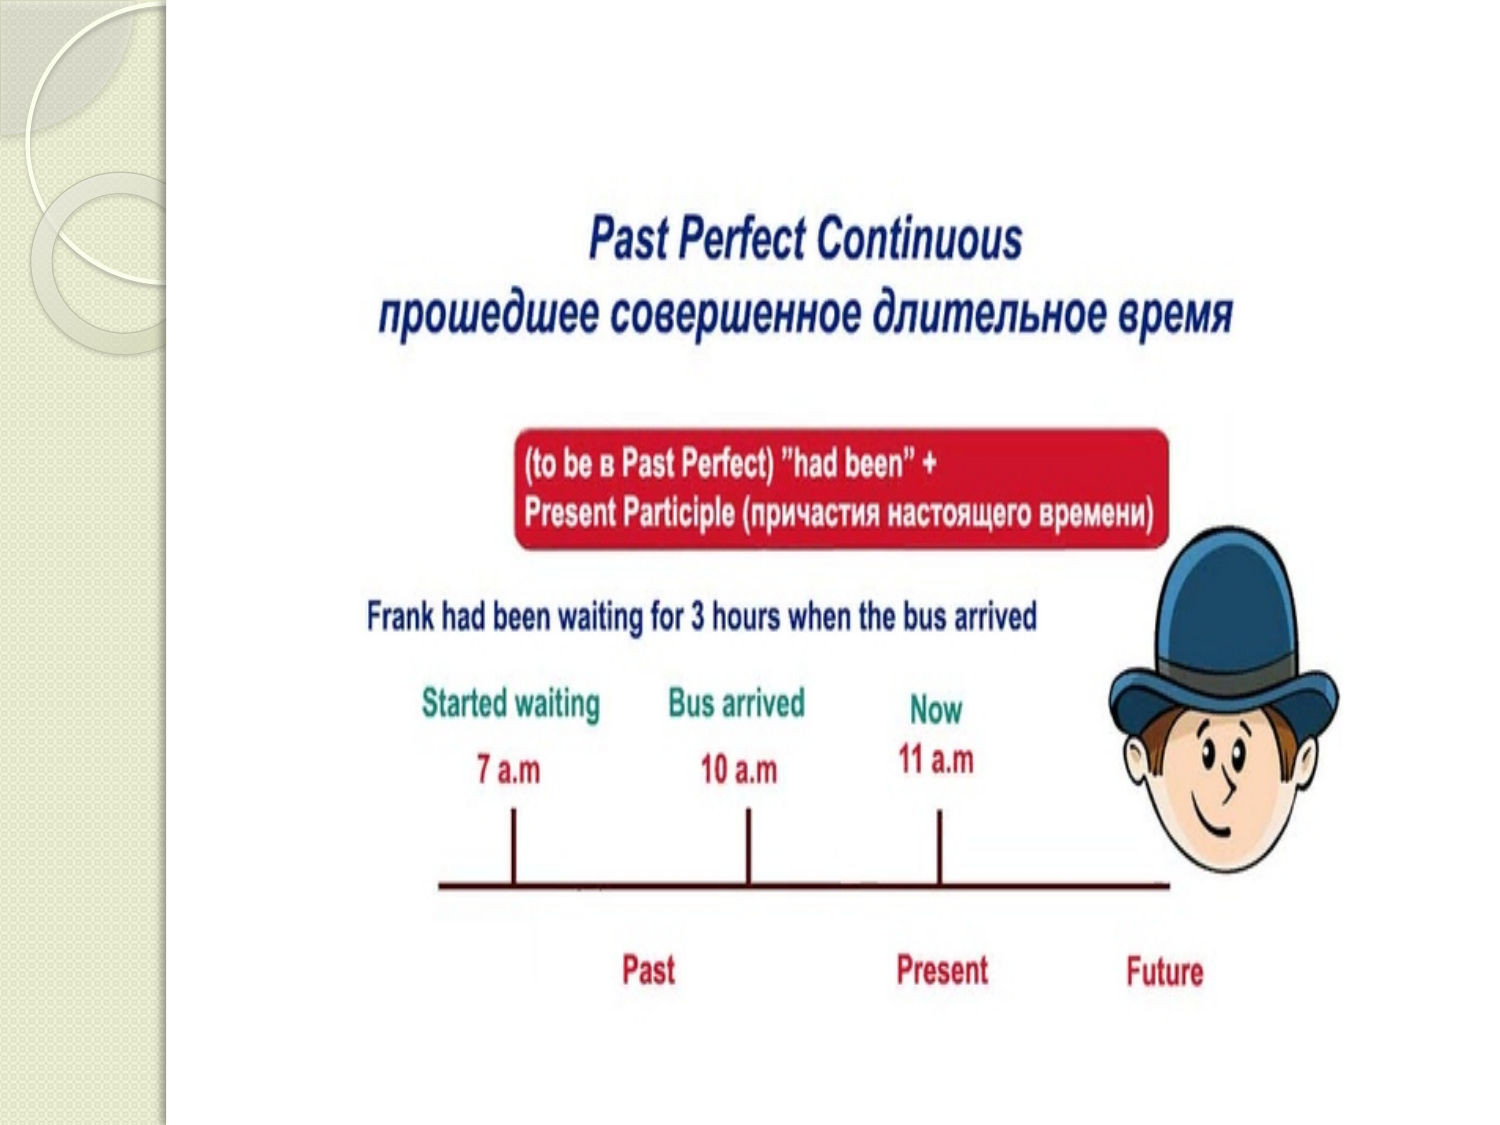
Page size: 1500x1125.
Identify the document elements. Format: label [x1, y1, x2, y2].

list [182, 136, 1453, 1083]
